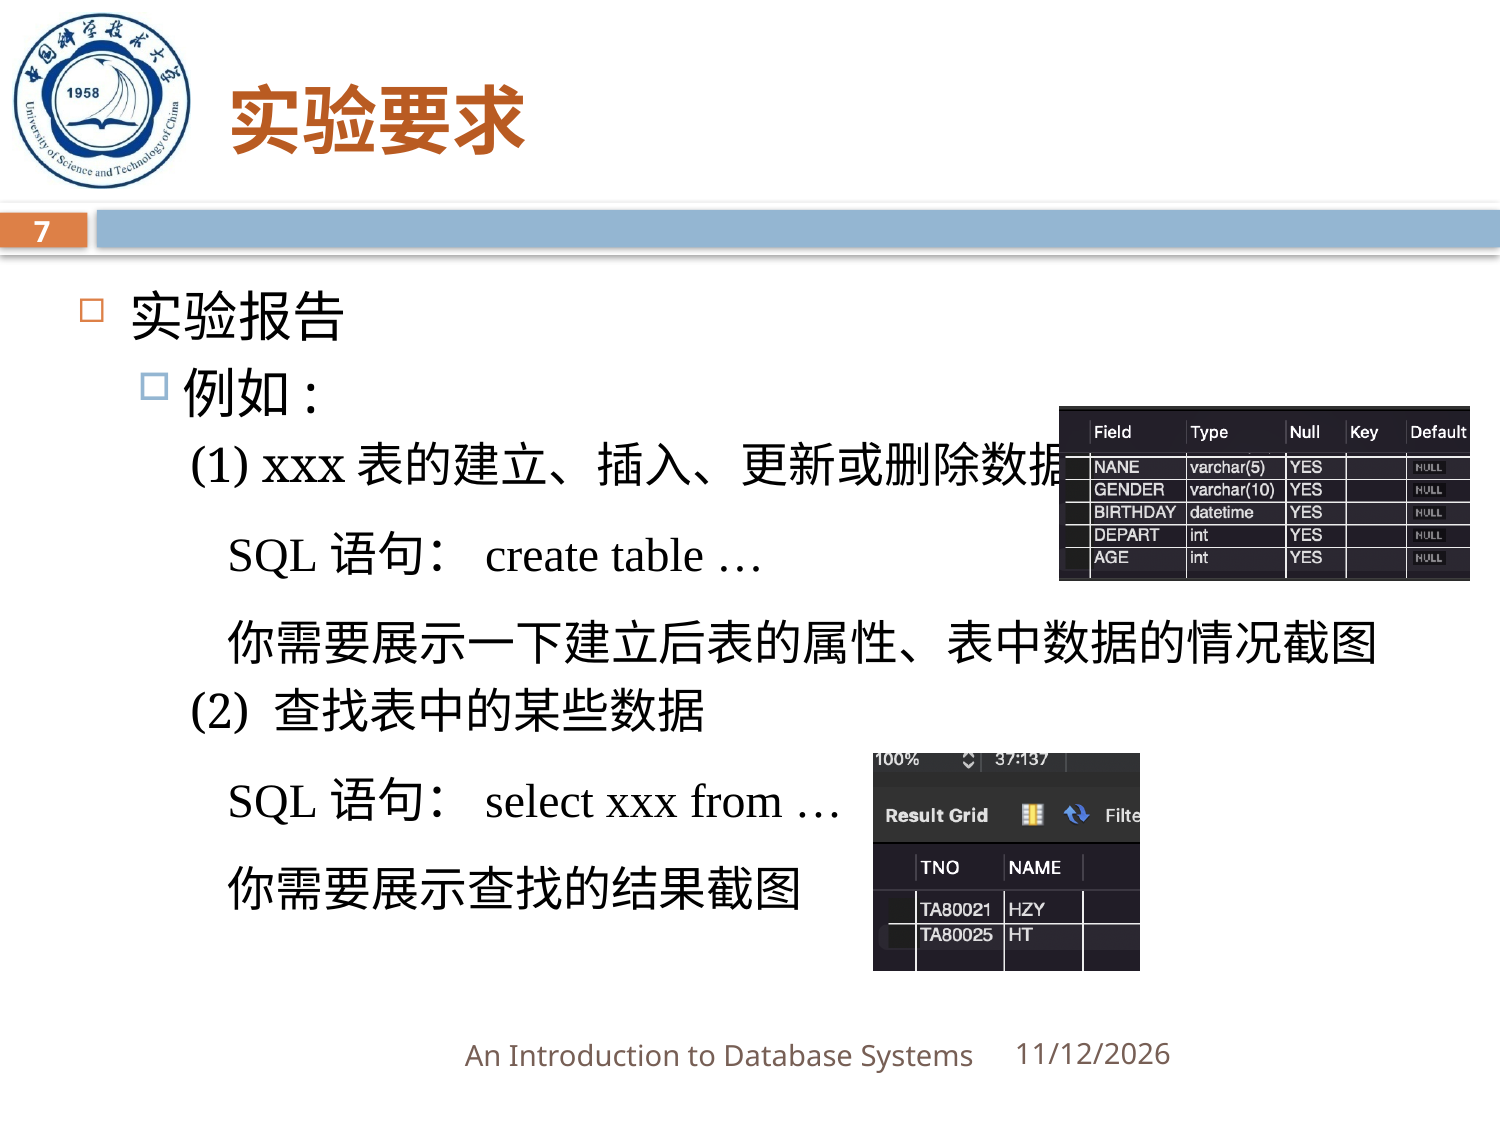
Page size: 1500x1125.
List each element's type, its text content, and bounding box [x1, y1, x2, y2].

title 实验要求 [212, 37, 1050, 200]
picture [12, 12, 191, 189]
picture [1059, 405, 1470, 581]
list 实验报告 例如: (1) xxx表的建立、插入、更新或删除数据 SQL语句：create table … 你需要展示一下建立后表的属性、表中数据的情况截图 (2) 查找表中的某些数据 SQL语句：select xxx from … 你需要展示查找的结果截图 [62, 275, 1438, 1088]
slide_number 7 [0, 212, 97, 253]
picture [872, 753, 1140, 971]
